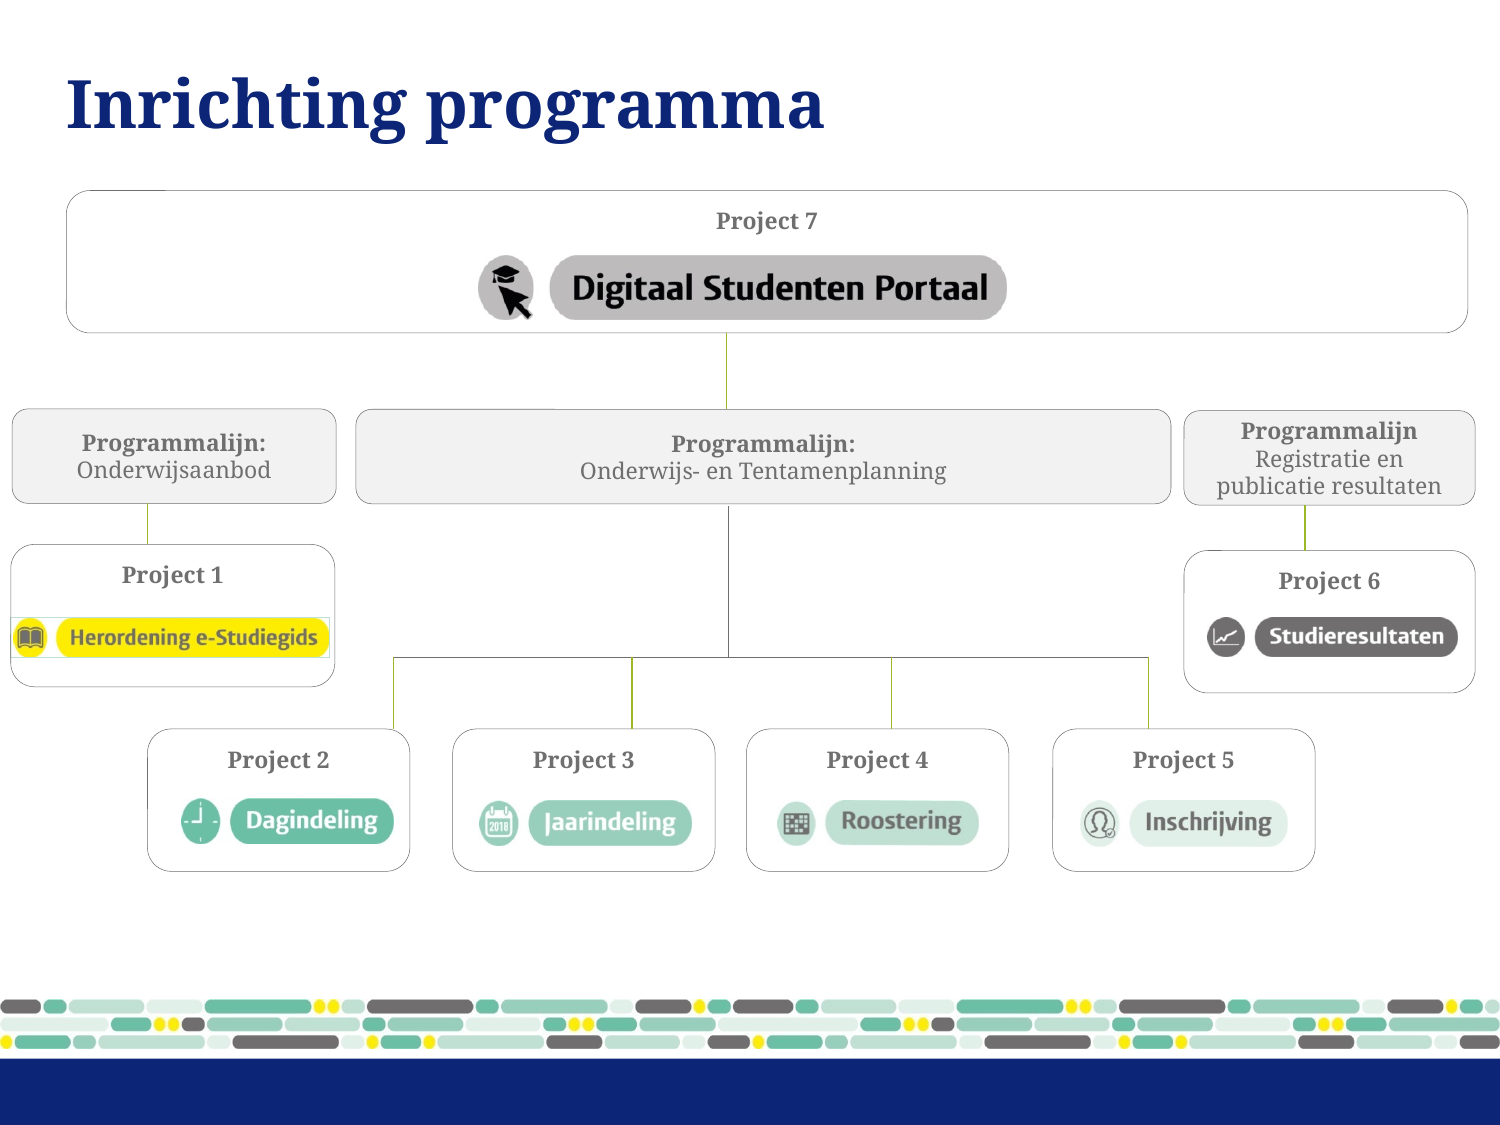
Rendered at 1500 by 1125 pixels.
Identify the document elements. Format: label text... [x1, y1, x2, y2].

text_box Programmalijn Registratie en publicatie resultaten [1181, 408, 1478, 508]
text_box Project 1 [8, 542, 337, 689]
text_box Project 2 [145, 726, 412, 874]
title Inrichting programma [66, 66, 1434, 138]
picture [10, 617, 330, 658]
text_box Project 6 [1181, 548, 1478, 696]
picture [478, 255, 1007, 320]
picture [776, 799, 980, 846]
text_box Programmalijn: Onderwijsaanbod [10, 406, 339, 506]
text_box Programmalijn: Onderwijs- en Tentamenplanning [353, 407, 1174, 506]
text_box Project 7 [64, 188, 1470, 336]
picture [1080, 800, 1288, 847]
picture [171, 797, 394, 844]
text_box Project 4 [744, 726, 1011, 874]
picture [479, 800, 692, 847]
text_box Project 5 [1050, 726, 1318, 874]
picture [0, 999, 1500, 1049]
text_box Project 3 [450, 726, 718, 874]
picture [1198, 617, 1458, 657]
